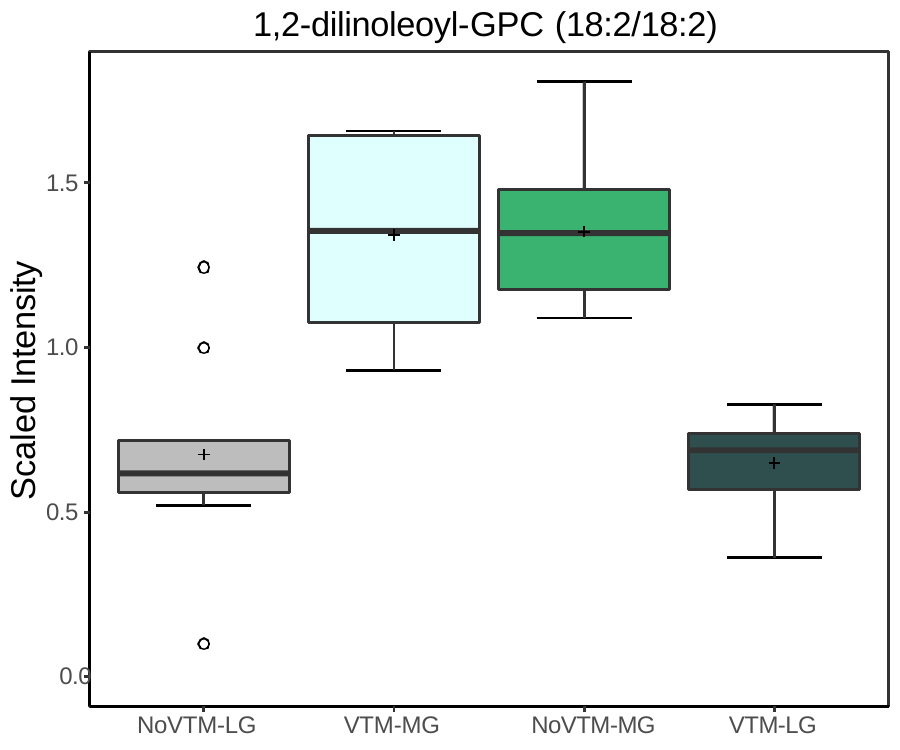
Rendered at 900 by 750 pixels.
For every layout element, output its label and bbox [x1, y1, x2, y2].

text_box [1, 256, 82, 526]
text_box [44, 165, 82, 196]
text_box [251, 0, 727, 44]
footer [57, 661, 95, 750]
text_box [83, 50, 891, 738]
slide_number [134, 713, 275, 750]
